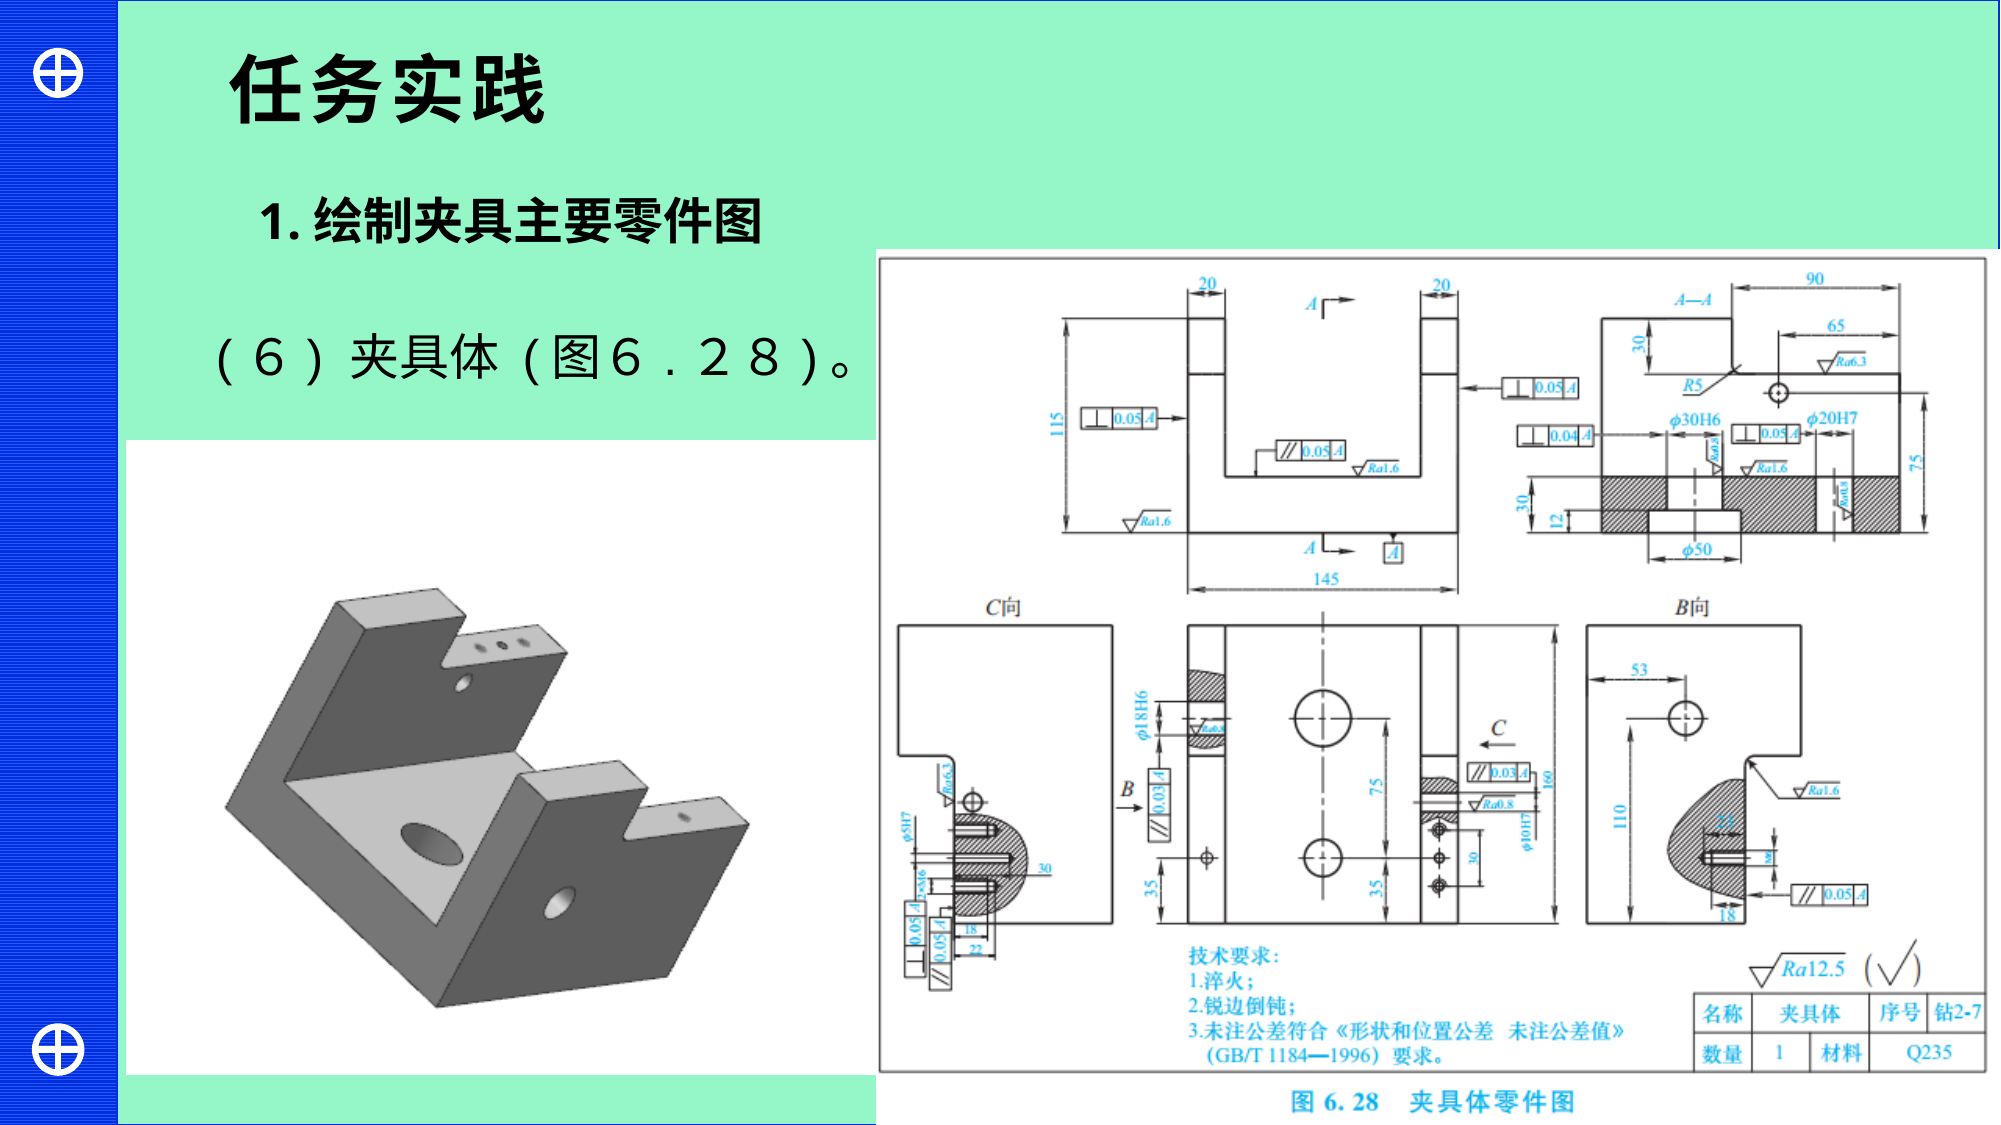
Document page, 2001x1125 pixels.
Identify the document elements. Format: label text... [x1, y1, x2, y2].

text_box 1.绘制夹具主要零件图 [243, 182, 1244, 258]
text_box (６) 夹具体 (图６.２８)。 [126, 287, 876, 428]
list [126, 440, 876, 1075]
text_box 任务实践 [126, 18, 1414, 140]
picture [876, 249, 2000, 1125]
